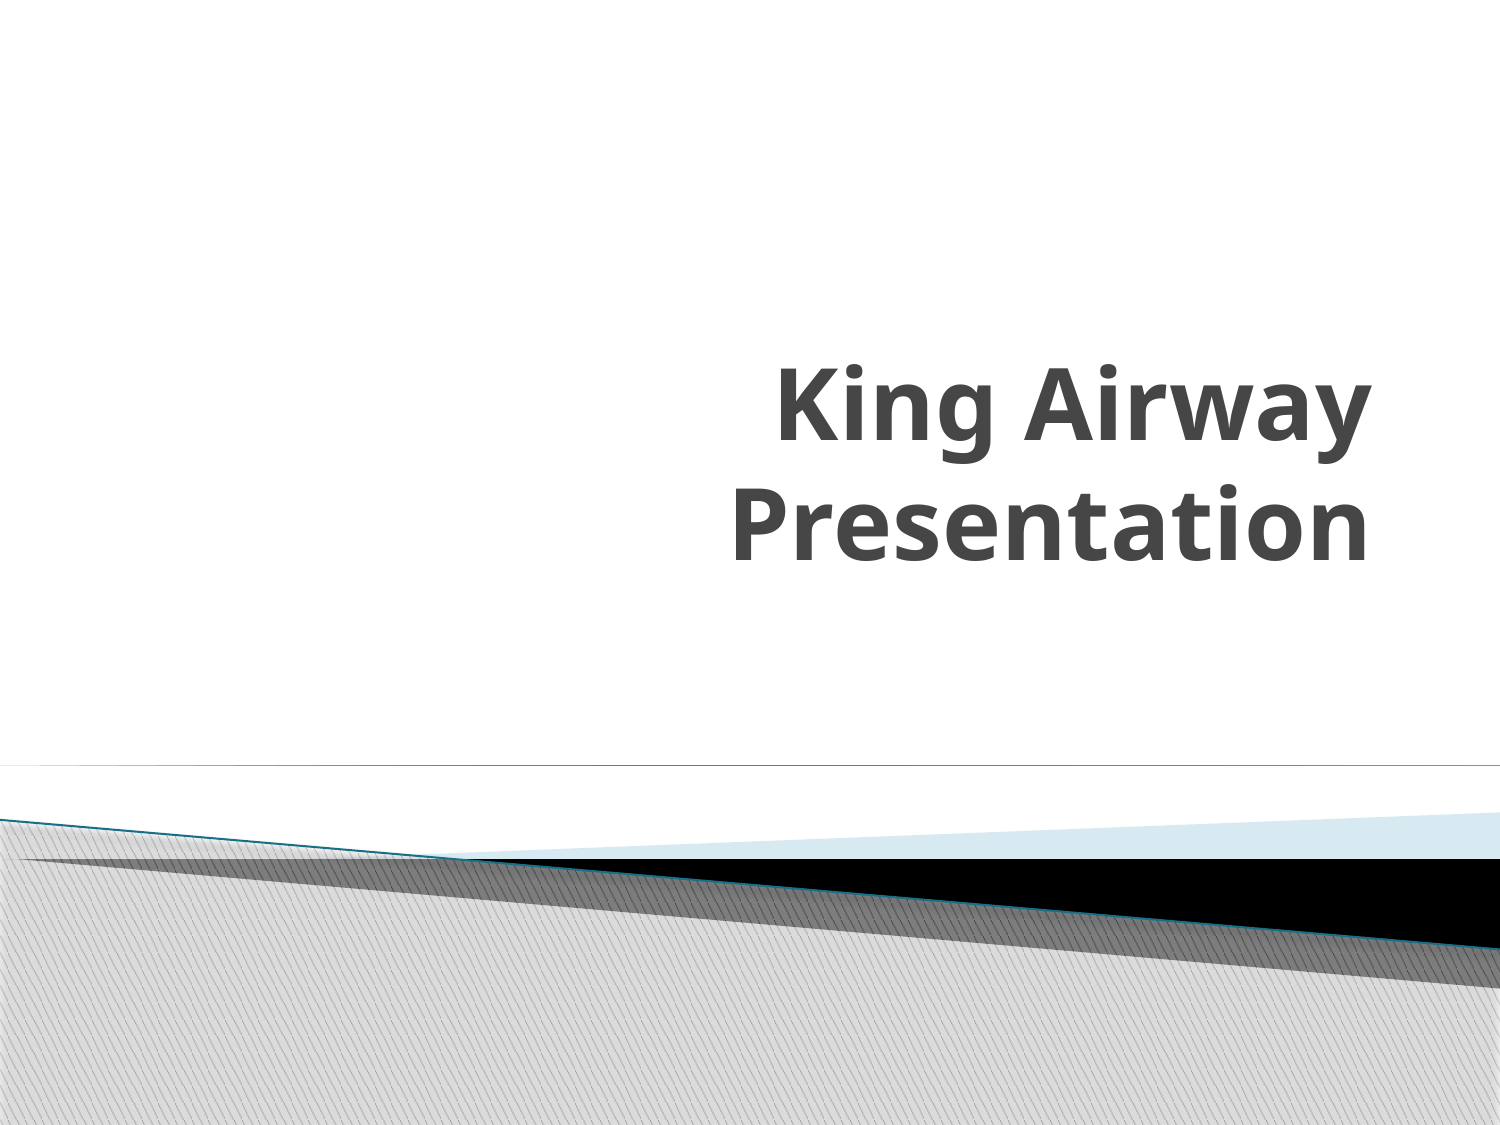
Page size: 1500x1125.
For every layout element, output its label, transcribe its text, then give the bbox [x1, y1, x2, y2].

picture [5, 859, 1500, 989]
title King Airway Presentation [112, 287, 1388, 588]
